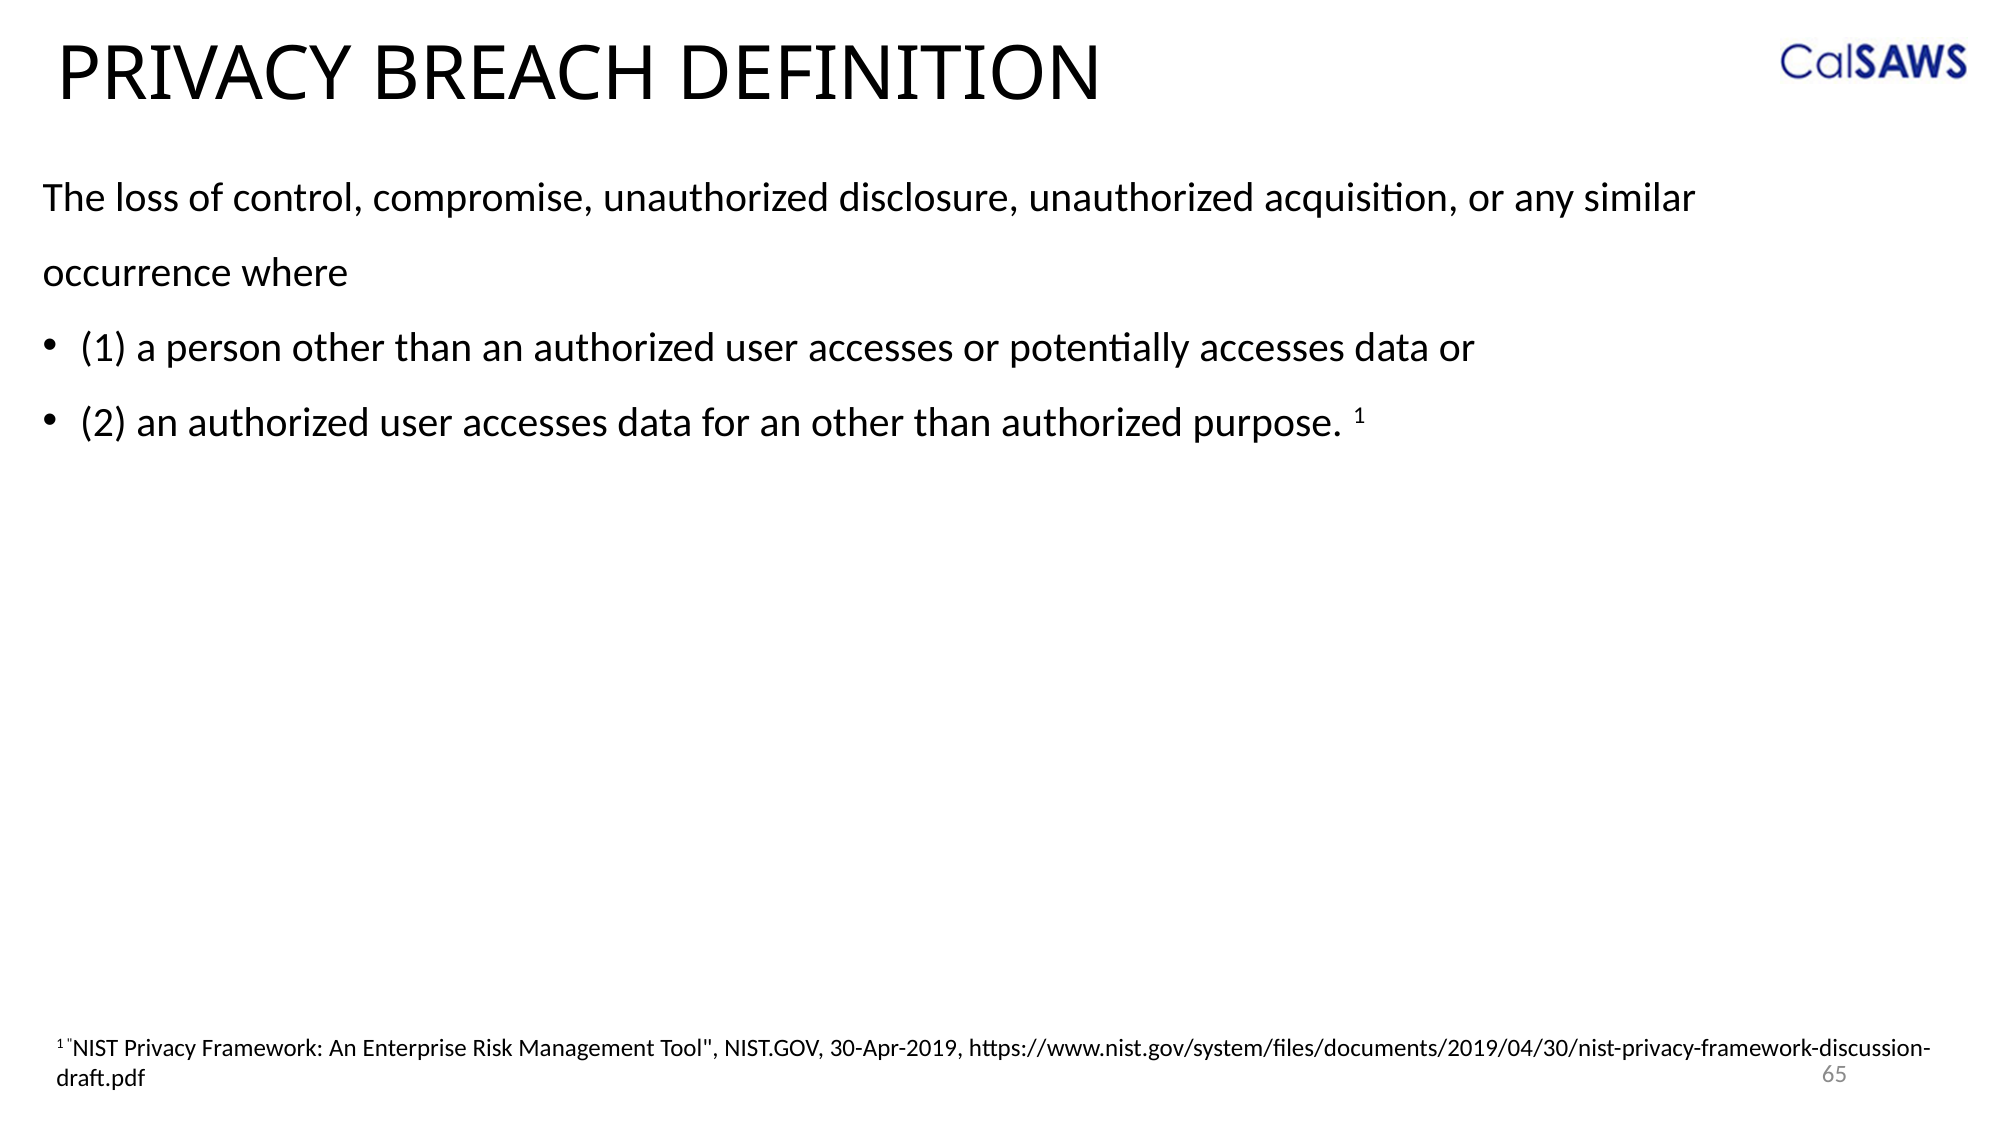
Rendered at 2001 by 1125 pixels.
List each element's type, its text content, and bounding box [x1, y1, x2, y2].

list The loss of control, compromise, unauthorized disclosure, unauthorized acquisition, or any similar occurrence where (1) a person other than an authorized user accesses or potentially accesses data or (2) an authorized user accesses data for an other than authorized purpose. 1 [27, 136, 1849, 909]
title PRIVACY BREACH DEFINITION [41, 27, 1365, 136]
picture [1780, 37, 1968, 84]
text_box 1 "NIST Privacy Framework: An Enterprise Risk Management Tool", NIST.GOV, 30-Apr-2019, https://www.nist.gov/system/files/documents/2019/04/30/nist-privacy-framework-discussion-draft.pdf [41, 1023, 1978, 1103]
